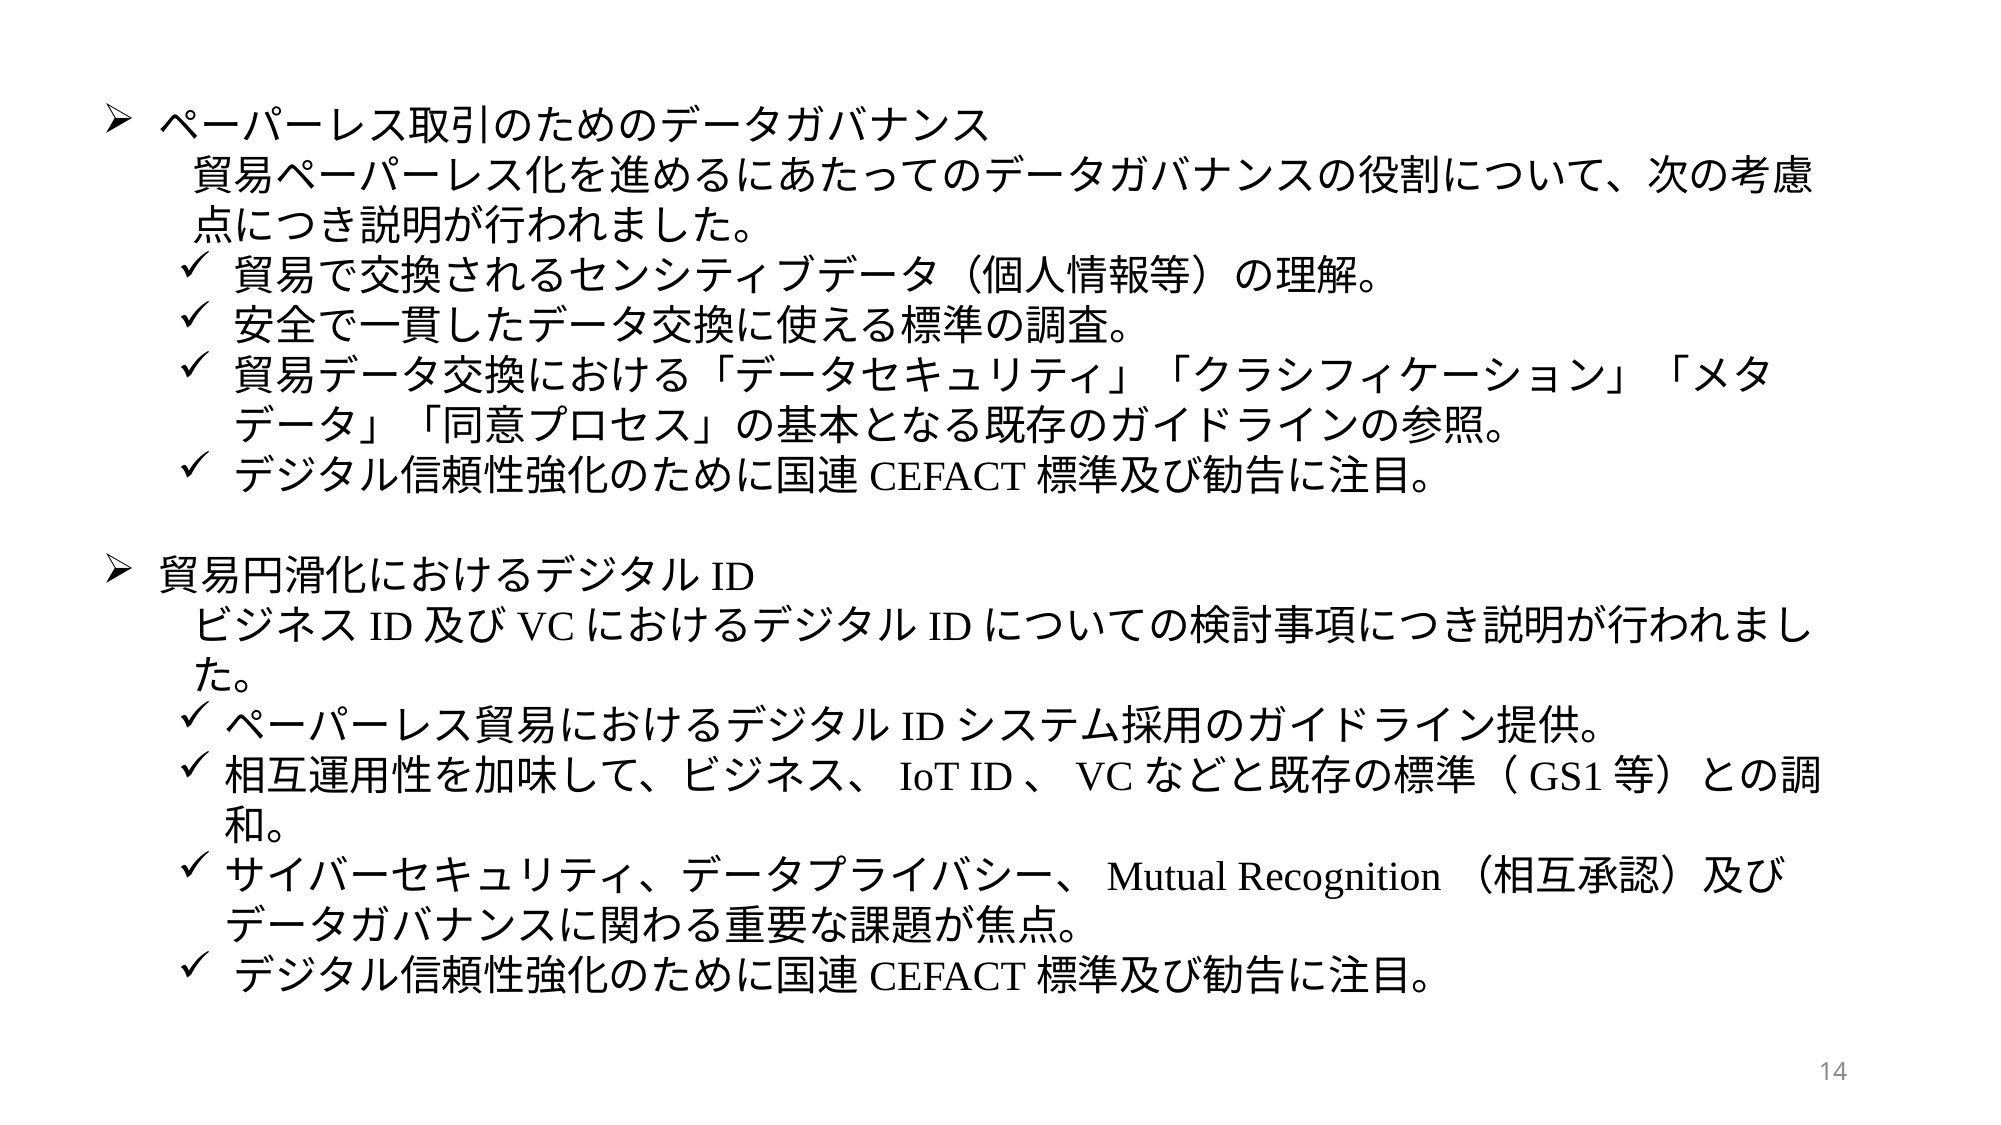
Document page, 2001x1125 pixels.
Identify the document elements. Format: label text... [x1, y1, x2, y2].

slide_number 14 [1412, 1042, 1863, 1103]
text_box ペーパーレス取引のためのデータガバナンス 貿易ペーパーレス化を進めるにあたってのデータガバナンスの役割について、次の考慮点につき説明が行われました。 貿易で交換されるセンシティブデータ（個人情報等）の理解。 安全で一貫したデータ交換に使える標準の調査。 貿易データ交換における「データセキュリティ」「クラシフィケーション」「メタデータ」「同意プロセス」の基本となる既存のガイドラインの参照。 デジタル信頼性強化のために国連CEFACT標準及び勧告に注目。 貿易円滑化におけるデジタルID ビジネスID及びVCにおけるデジタルIDについての検討事項につき説明が行われました。 ペーパーレス貿易におけるデジタルIDシステム採用のガイドライン提供。 相互運用性を加味して、ビジネス、IoT ID、VCなどと既存の標準（GS1等）との調和。 サイバーセキュリティ、データプライバシー、Mutual Recognition（相互承認）及びデータガバナンスに関わる重要な課題が焦点。 デジタル信頼性強化のために国連CEFACT標準及び勧告に注目。 [87, 91, 1859, 1057]
